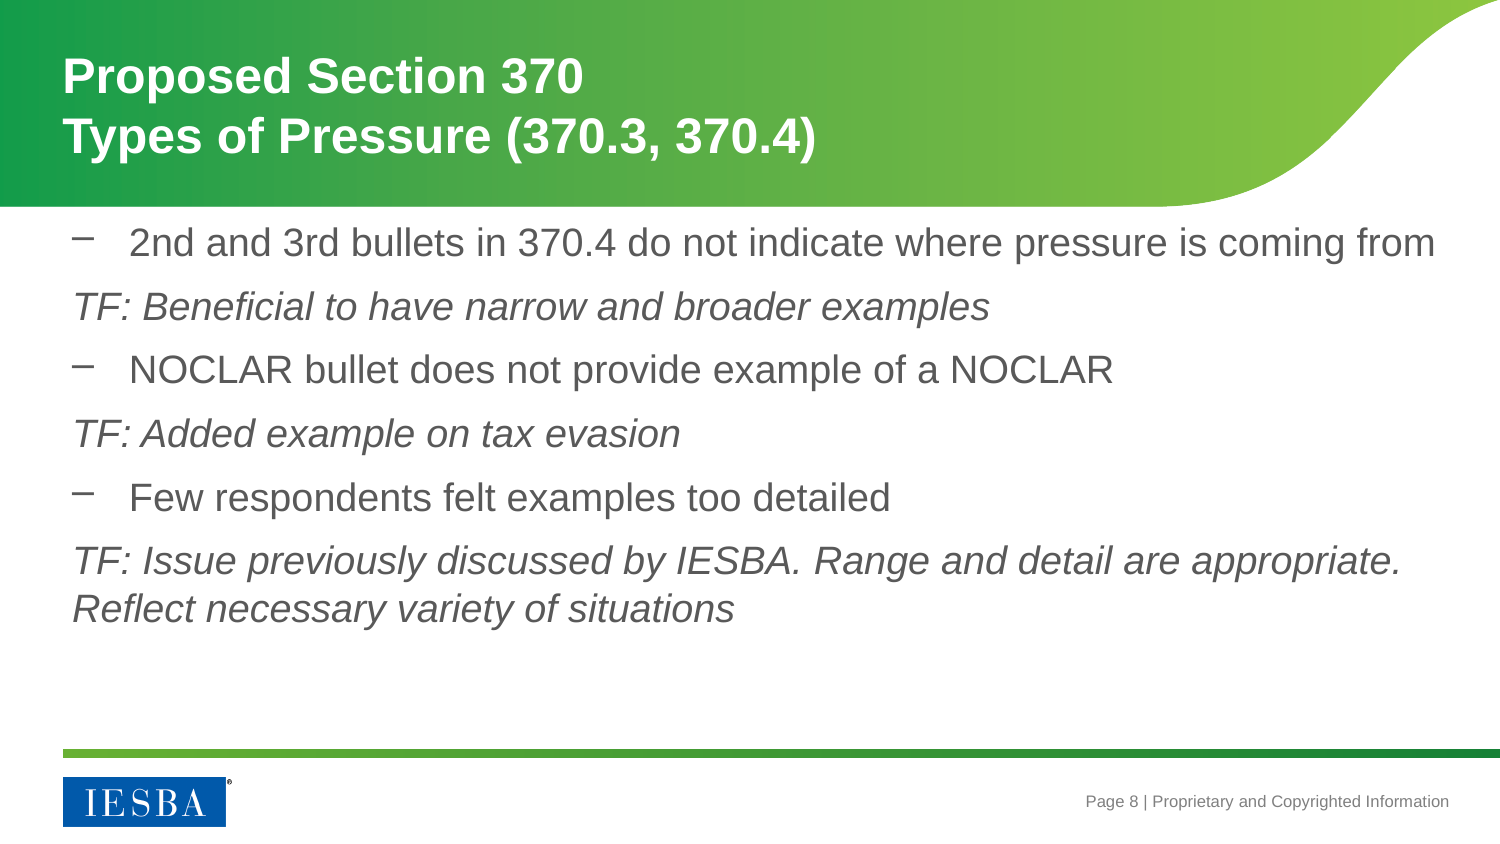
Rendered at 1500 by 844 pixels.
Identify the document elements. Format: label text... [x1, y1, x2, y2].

title Proposed Section 370 Types of Pressure (370.3, 370.4) [62, 71, 1300, 135]
list 2nd and 3rd bullets in 370.4 do not indicate where pressure is coming from TF: Beneficial to have narrow and broader examples NOCLAR bullet does not provide example of a NOCLAR TF: Added example on tax evasion Few respondents felt examples too detailed TF: Issue previously discussed by IESBA. Range and detail are appropriate. Reflect necessary variety of situations [0, 209, 1500, 747]
picture [0, 0, 1500, 207]
picture [63, 777, 232, 827]
